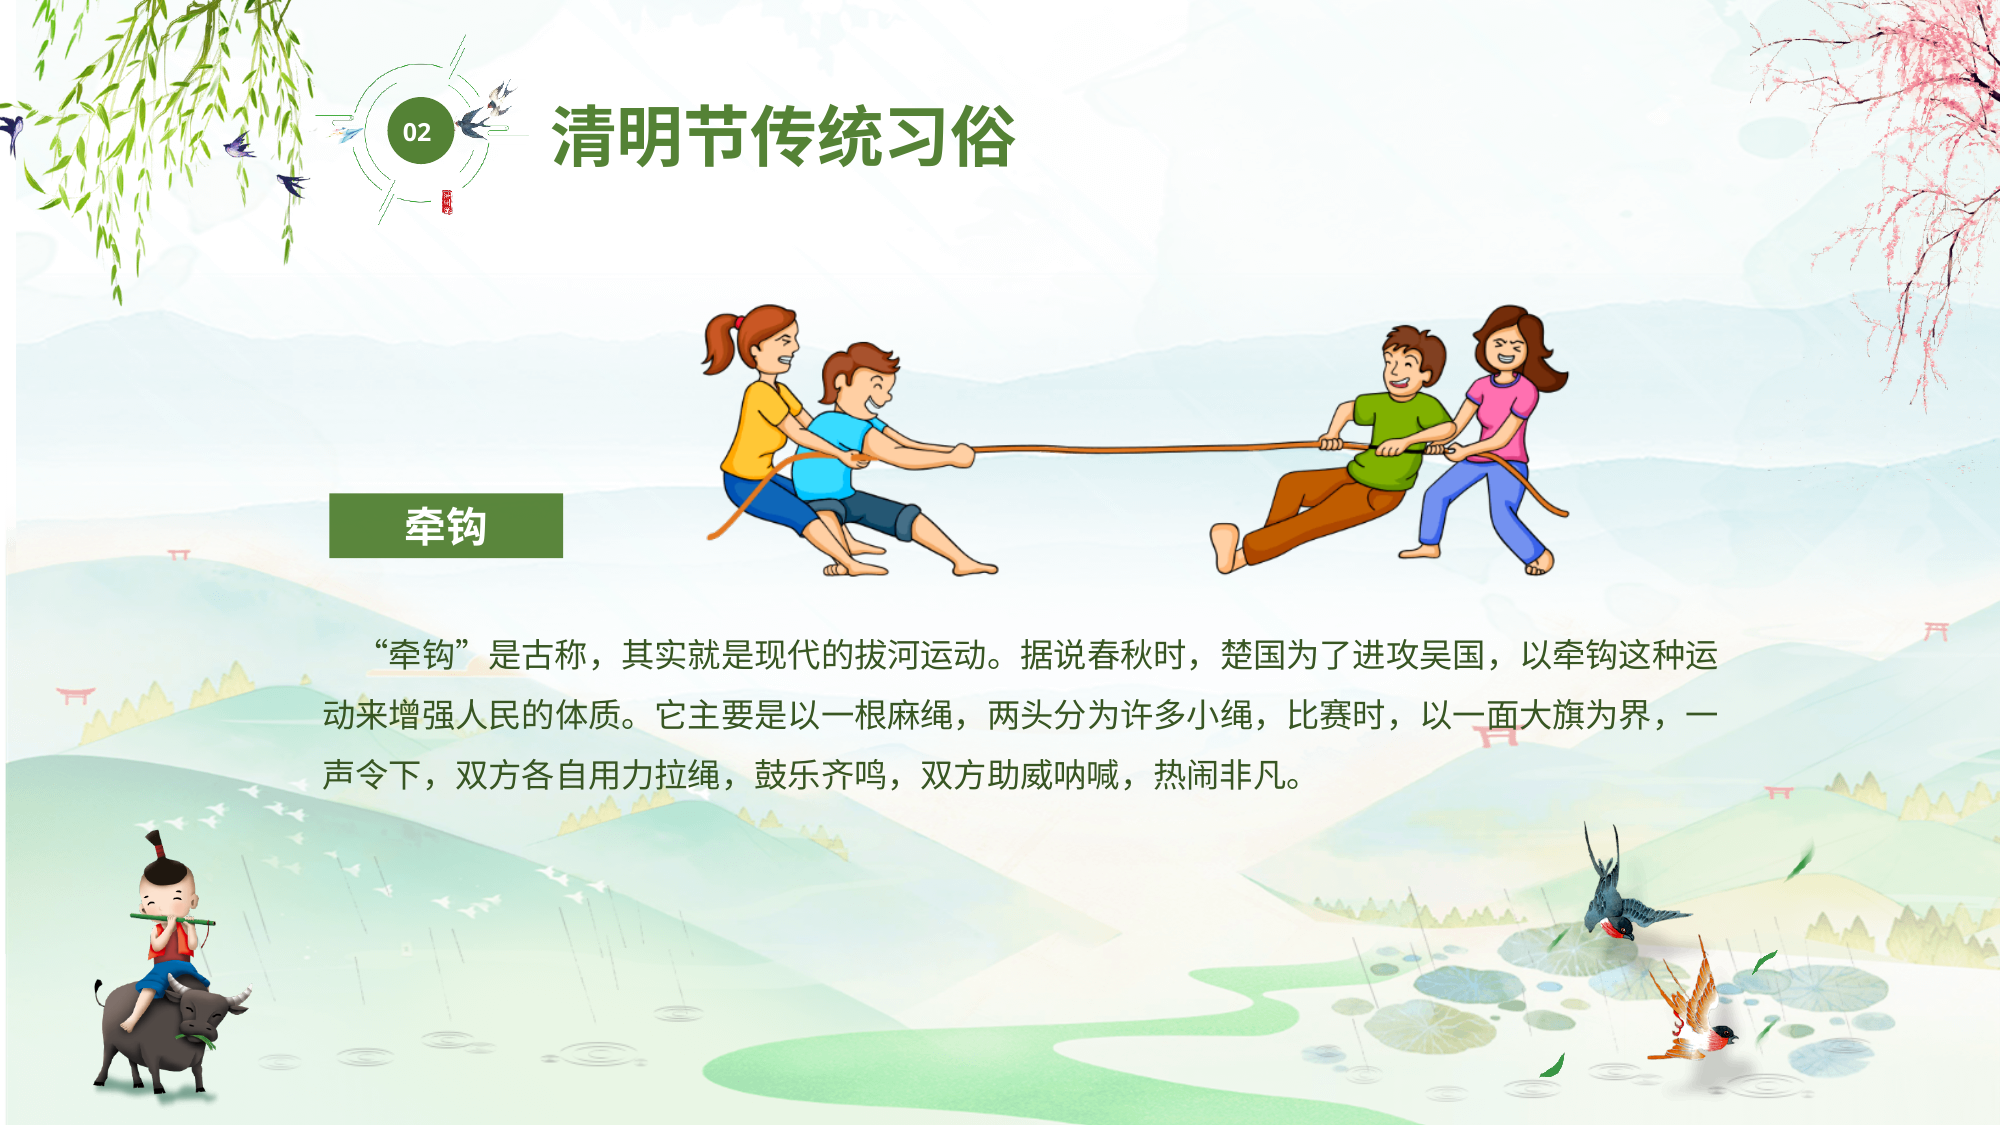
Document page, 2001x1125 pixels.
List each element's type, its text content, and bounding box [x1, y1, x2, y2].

picture [686, 255, 1578, 598]
text_box 清明节传统习俗 [552, 87, 1073, 183]
text_box 牵钩 [329, 493, 564, 559]
text_box “牵钩”是古称，其实就是现代的拔河运动。据说春秋时，楚国为了进攻吴国，以牵钩这种运动来增强人民的体质。它主要是以一根麻绳，两头分为许多小绳，比赛时，以一面大旗为界，一声令下，双方各自用力拉绳，鼓乐齐鸣，双方助威呐喊，热闹非凡。 [307, 606, 1751, 770]
picture [21, 828, 275, 1113]
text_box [285, 0, 552, 263]
picture [1510, 802, 1836, 1125]
picture [1750, 0, 2000, 504]
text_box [54, 770, 1986, 1125]
picture [0, 0, 331, 419]
